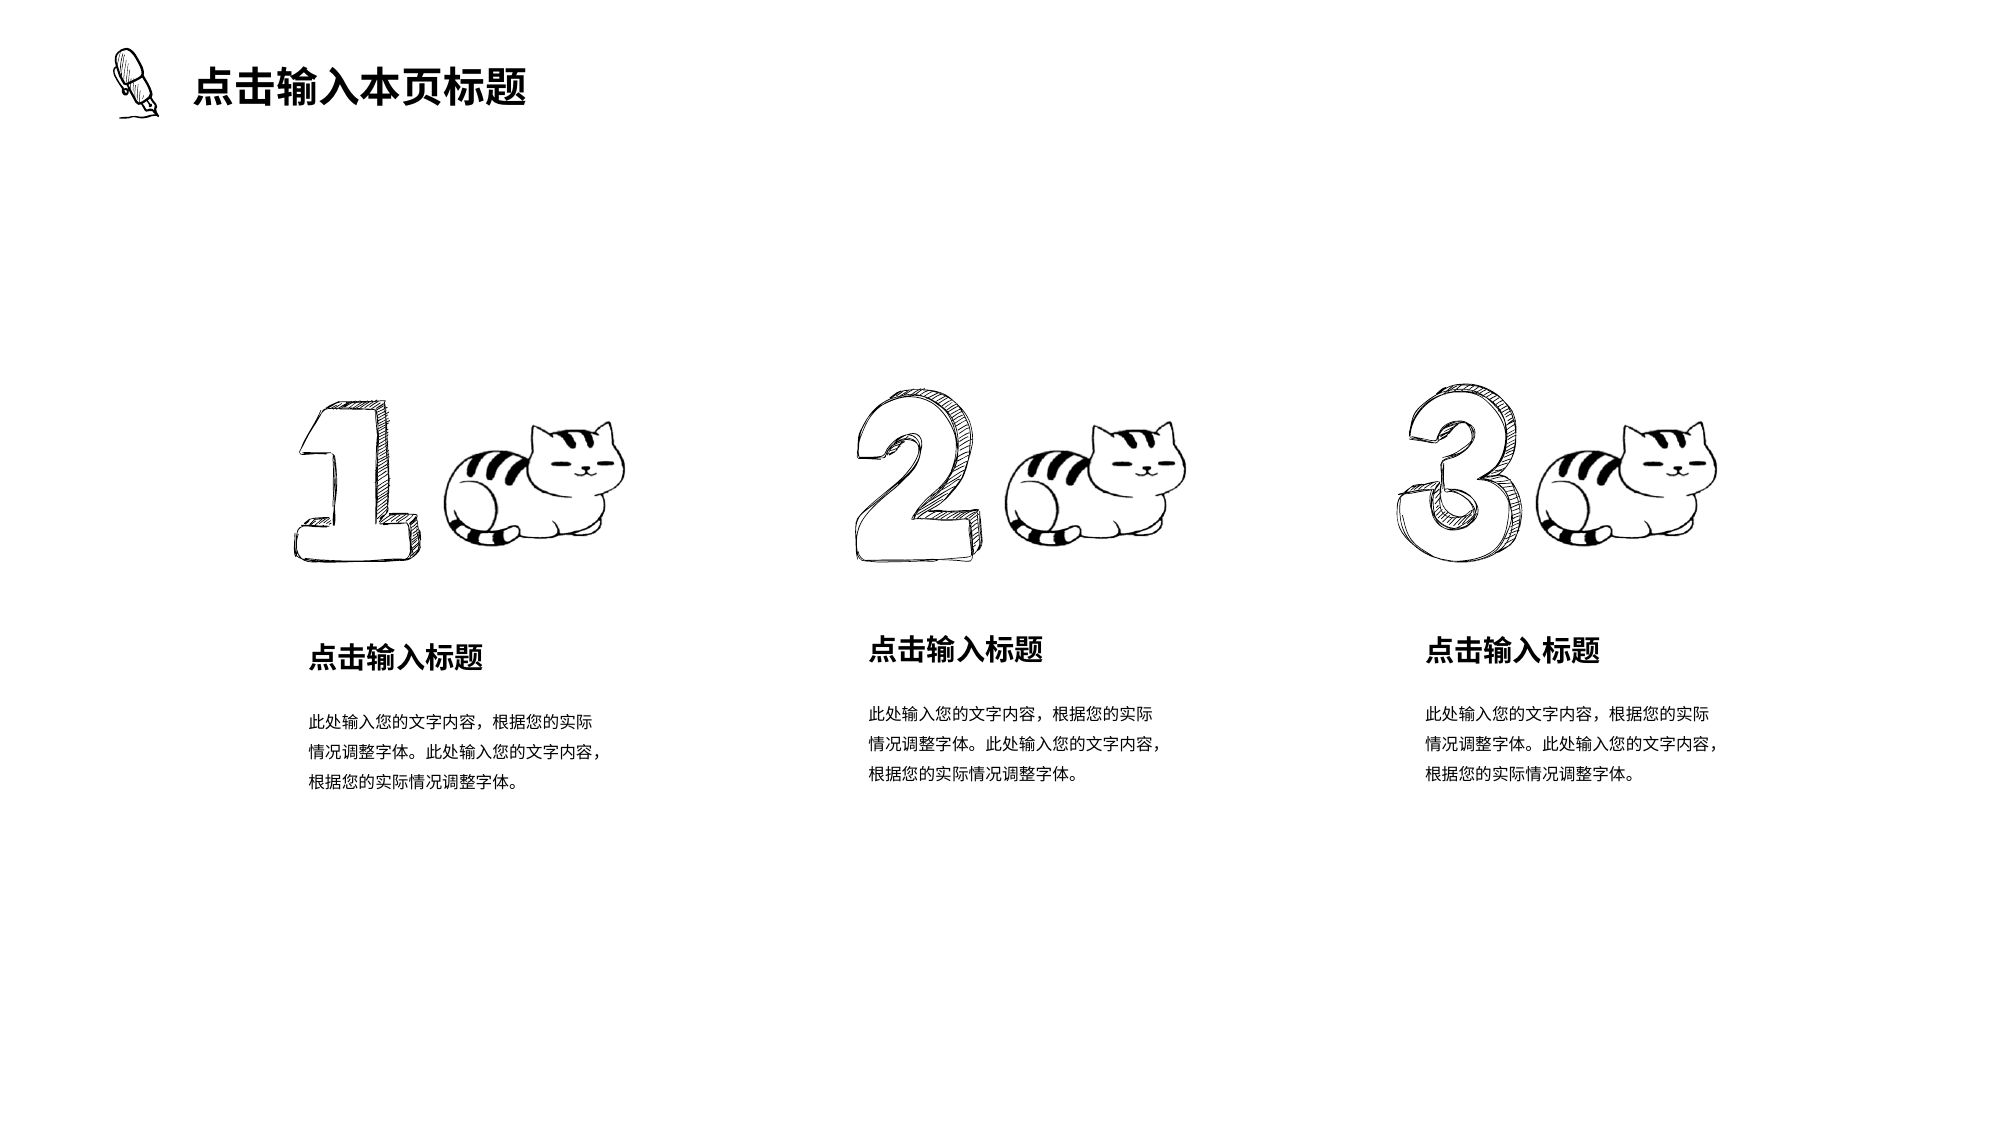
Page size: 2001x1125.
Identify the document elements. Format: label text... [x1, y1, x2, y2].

text_box 点击输入标题 [1410, 624, 1692, 675]
text_box 此处输入您的文字内容，根据您的实际情况调整字体。此处输入您的文字内容，根据您的实际情况调整字体。 [293, 694, 624, 800]
text_box 点击输入标题 [853, 623, 1135, 674]
text_box 此处输入您的文字内容，根据您的实际情况调整字体。此处输入您的文字内容，根据您的实际情况调整字体。 [853, 686, 1184, 791]
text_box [111, 47, 160, 119]
picture [425, 403, 643, 563]
text_box 点击输入本页标题 [178, 53, 676, 118]
text_box 点击输入标题 [293, 632, 575, 683]
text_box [855, 388, 983, 563]
picture [986, 403, 1204, 563]
picture [1517, 403, 1735, 563]
text_box 此处输入您的文字内容，根据您的实际情况调整字体。此处输入您的文字内容，根据您的实际情况调整字体。 [1410, 686, 1740, 792]
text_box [293, 399, 422, 563]
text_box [1396, 383, 1523, 563]
